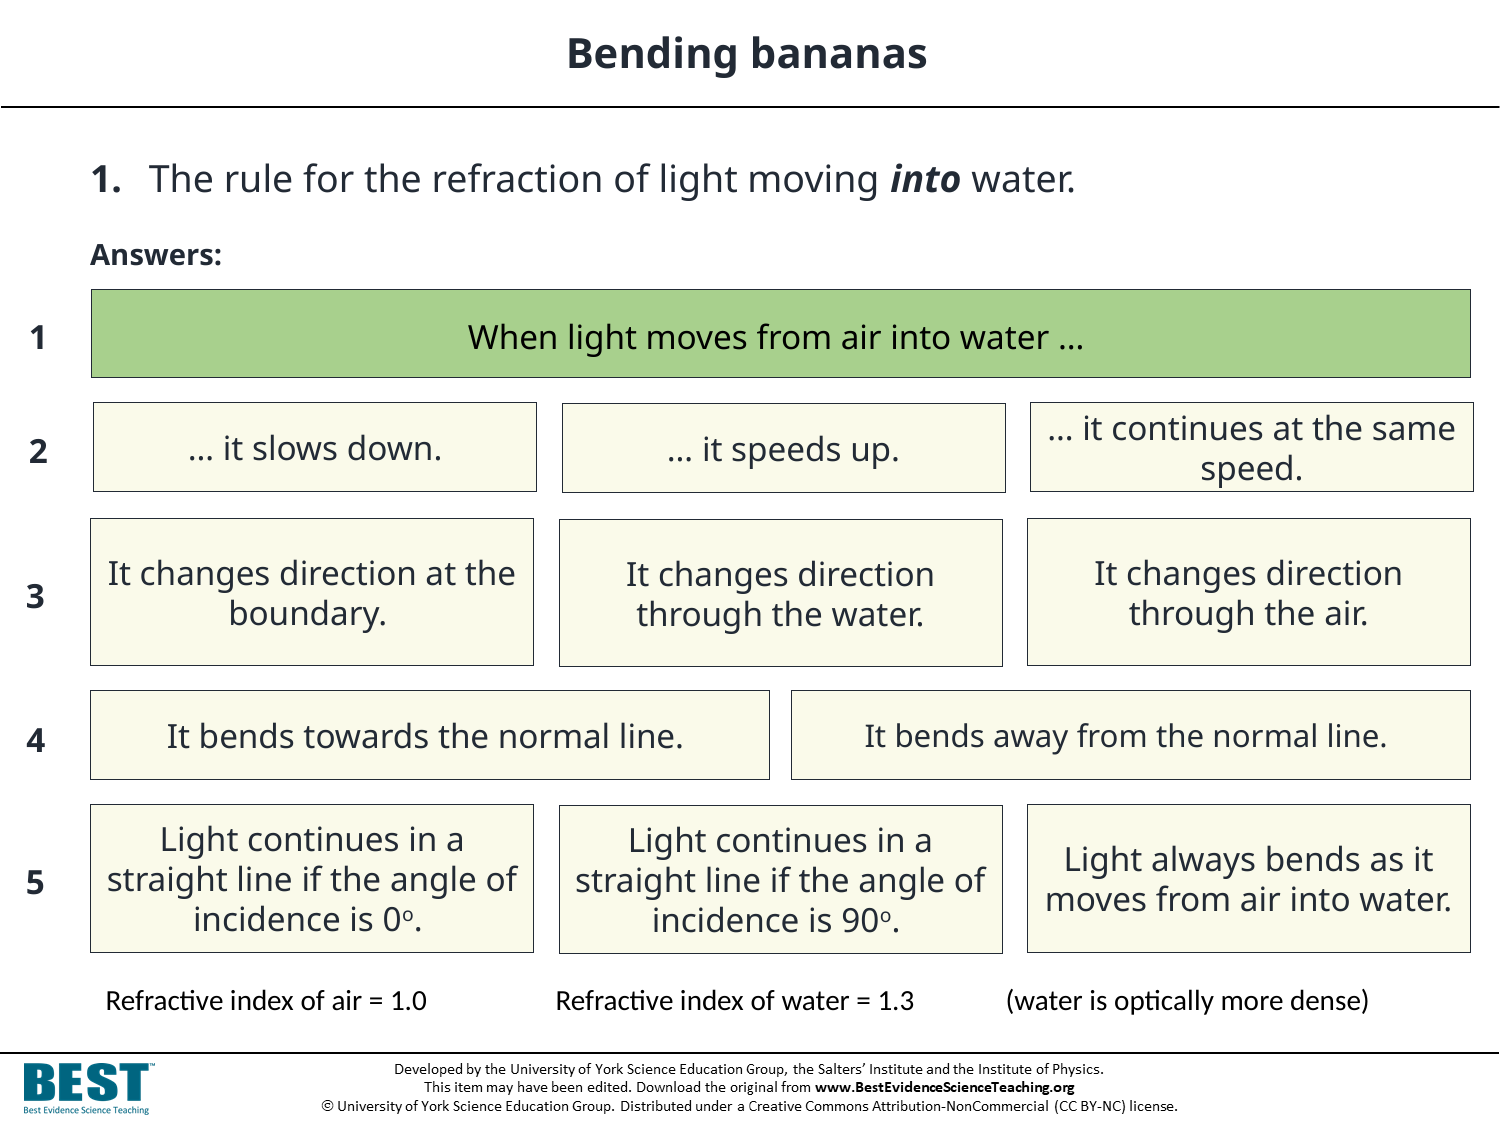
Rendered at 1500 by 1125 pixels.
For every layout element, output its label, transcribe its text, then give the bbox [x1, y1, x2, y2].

text_box Bending bananas [23, 4, 1471, 99]
picture [0, 106, 1500, 1125]
